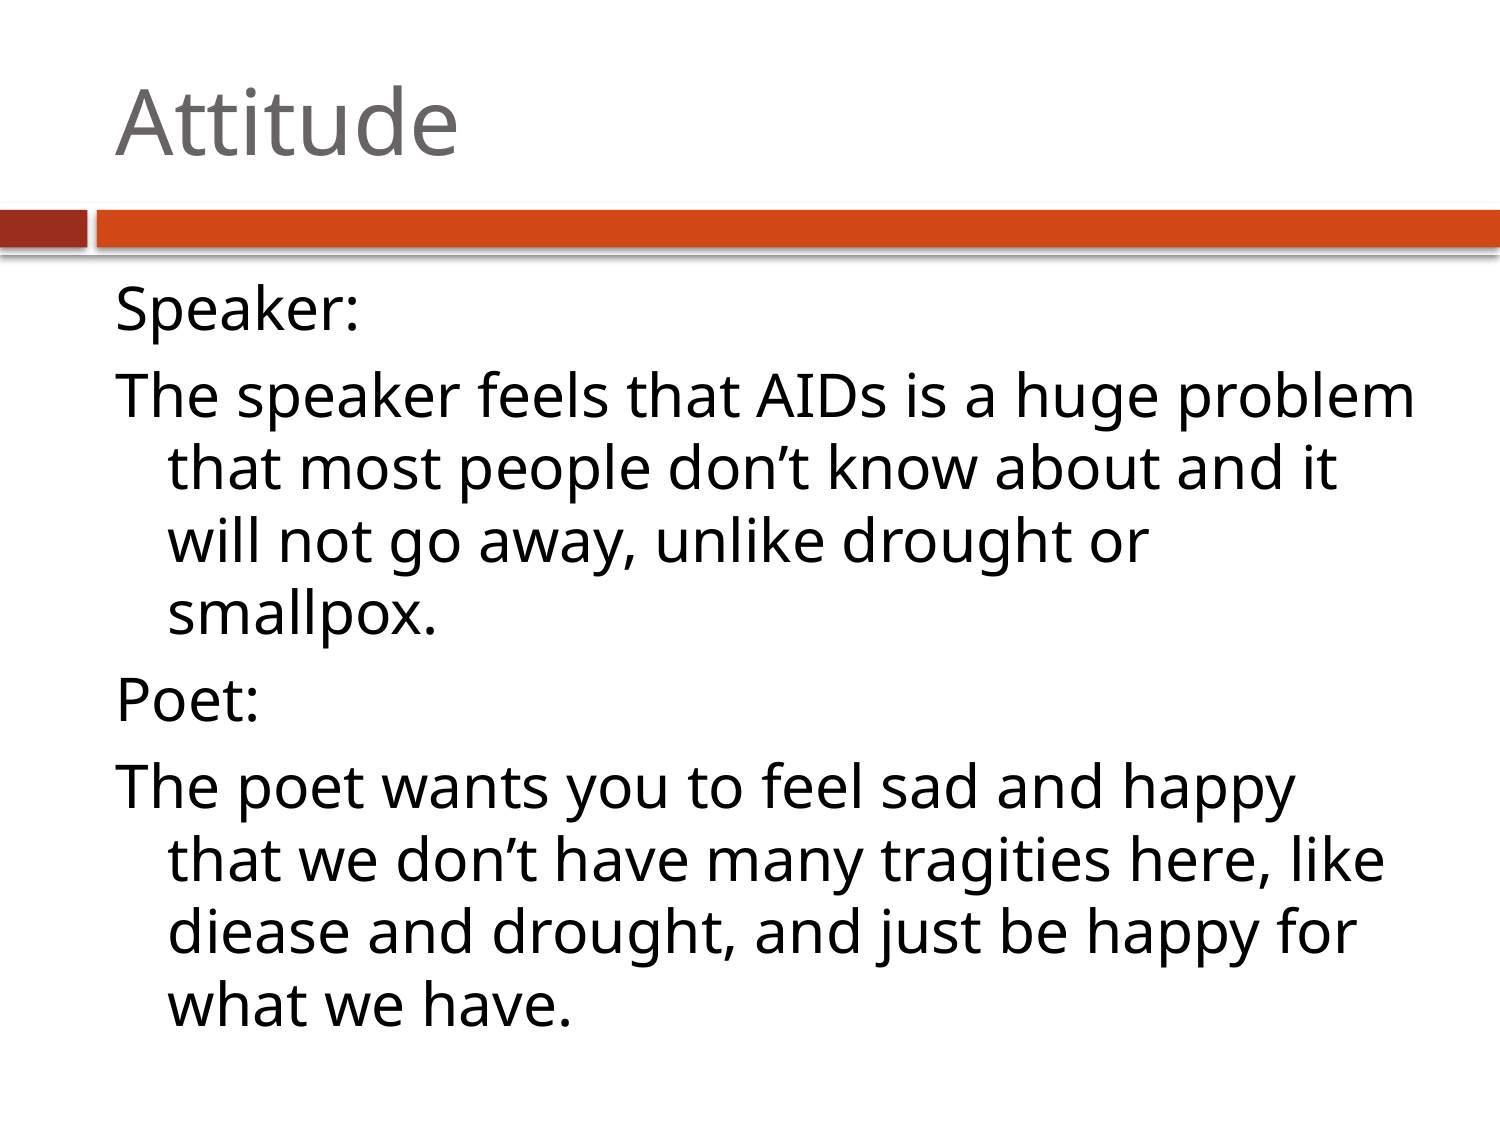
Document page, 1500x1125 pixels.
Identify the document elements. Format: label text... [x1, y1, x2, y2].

list Speaker: The speaker feels that AIDs is a huge problem that most people don’t know about and it will not go away, unlike drought or smallpox. Poet: The poet wants you to feel sad and happy that we don’t have many tragities here, like diease and drought, and just be happy for what we have. [100, 262, 1439, 1001]
title Attitude [100, 37, 1439, 201]
